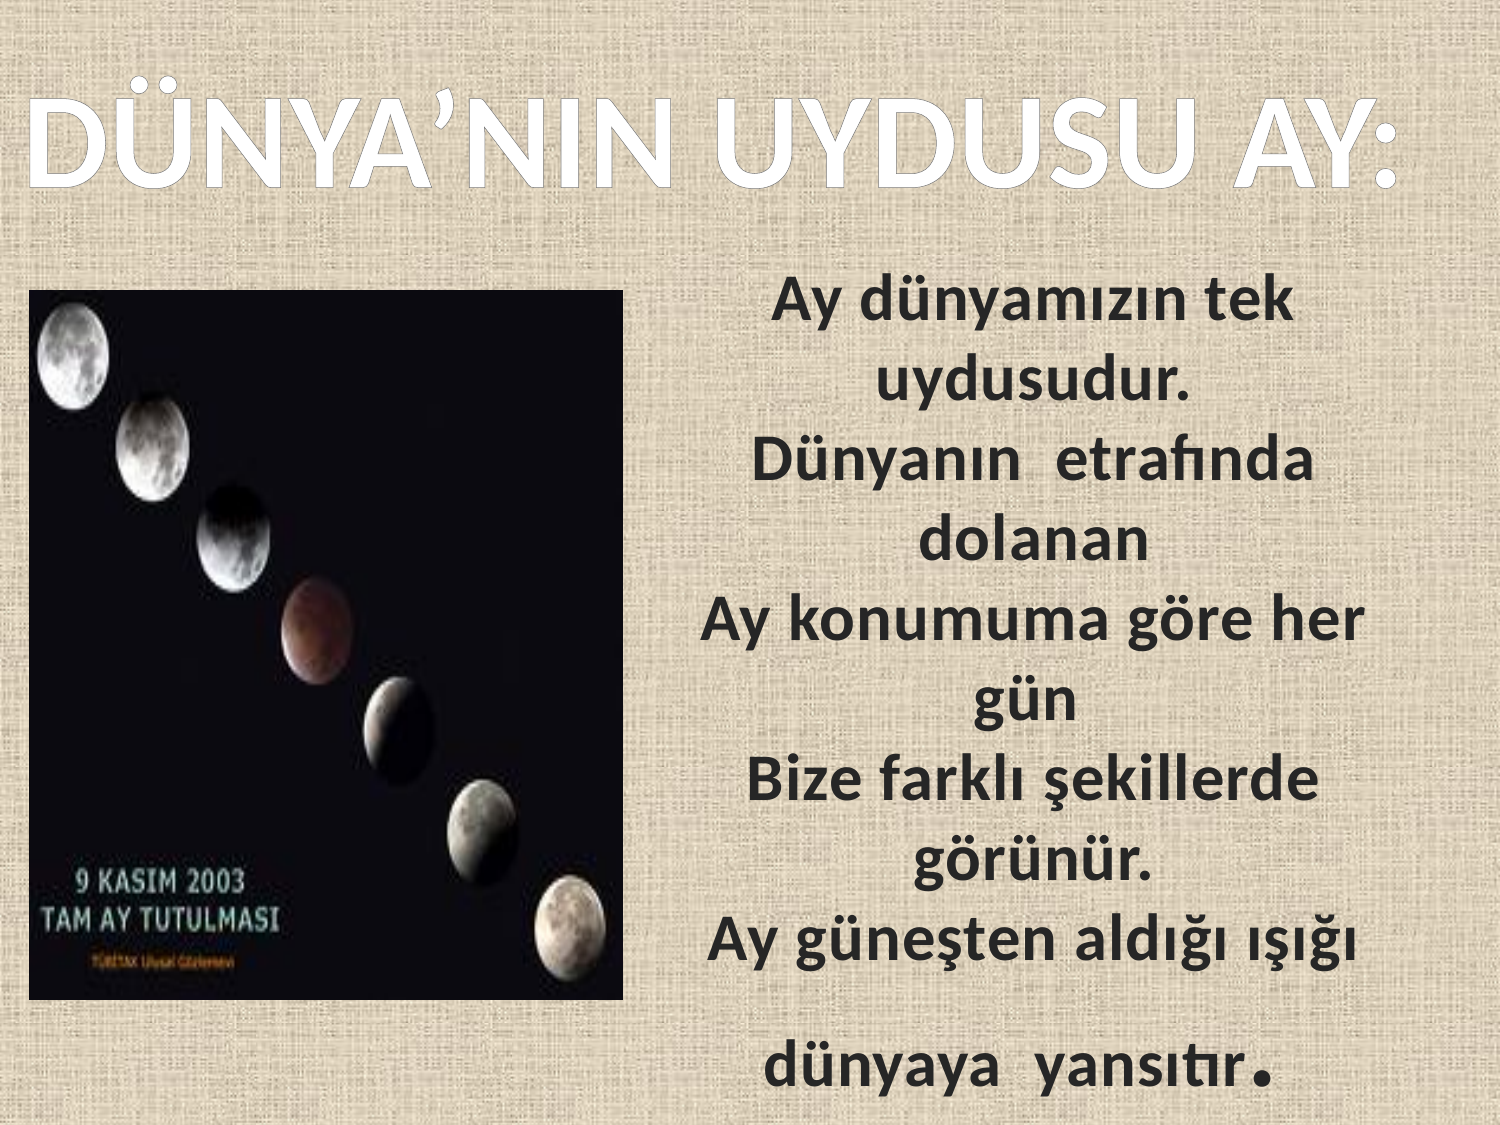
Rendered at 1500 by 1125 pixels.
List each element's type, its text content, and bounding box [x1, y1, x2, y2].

text_box Ay dünyamızın tek uydusudur. Dünyanın etrafında dolanan Ay konumuma göre her gün Bize farklı şekillerde görünür. Ay güneşten aldığı ışığı dünyaya yansıtır. [631, 246, 1437, 1117]
text_box DÜNYA’NIN UYDUSU AY: [6, 42, 1421, 223]
picture [0, 0, 1500, 1125]
